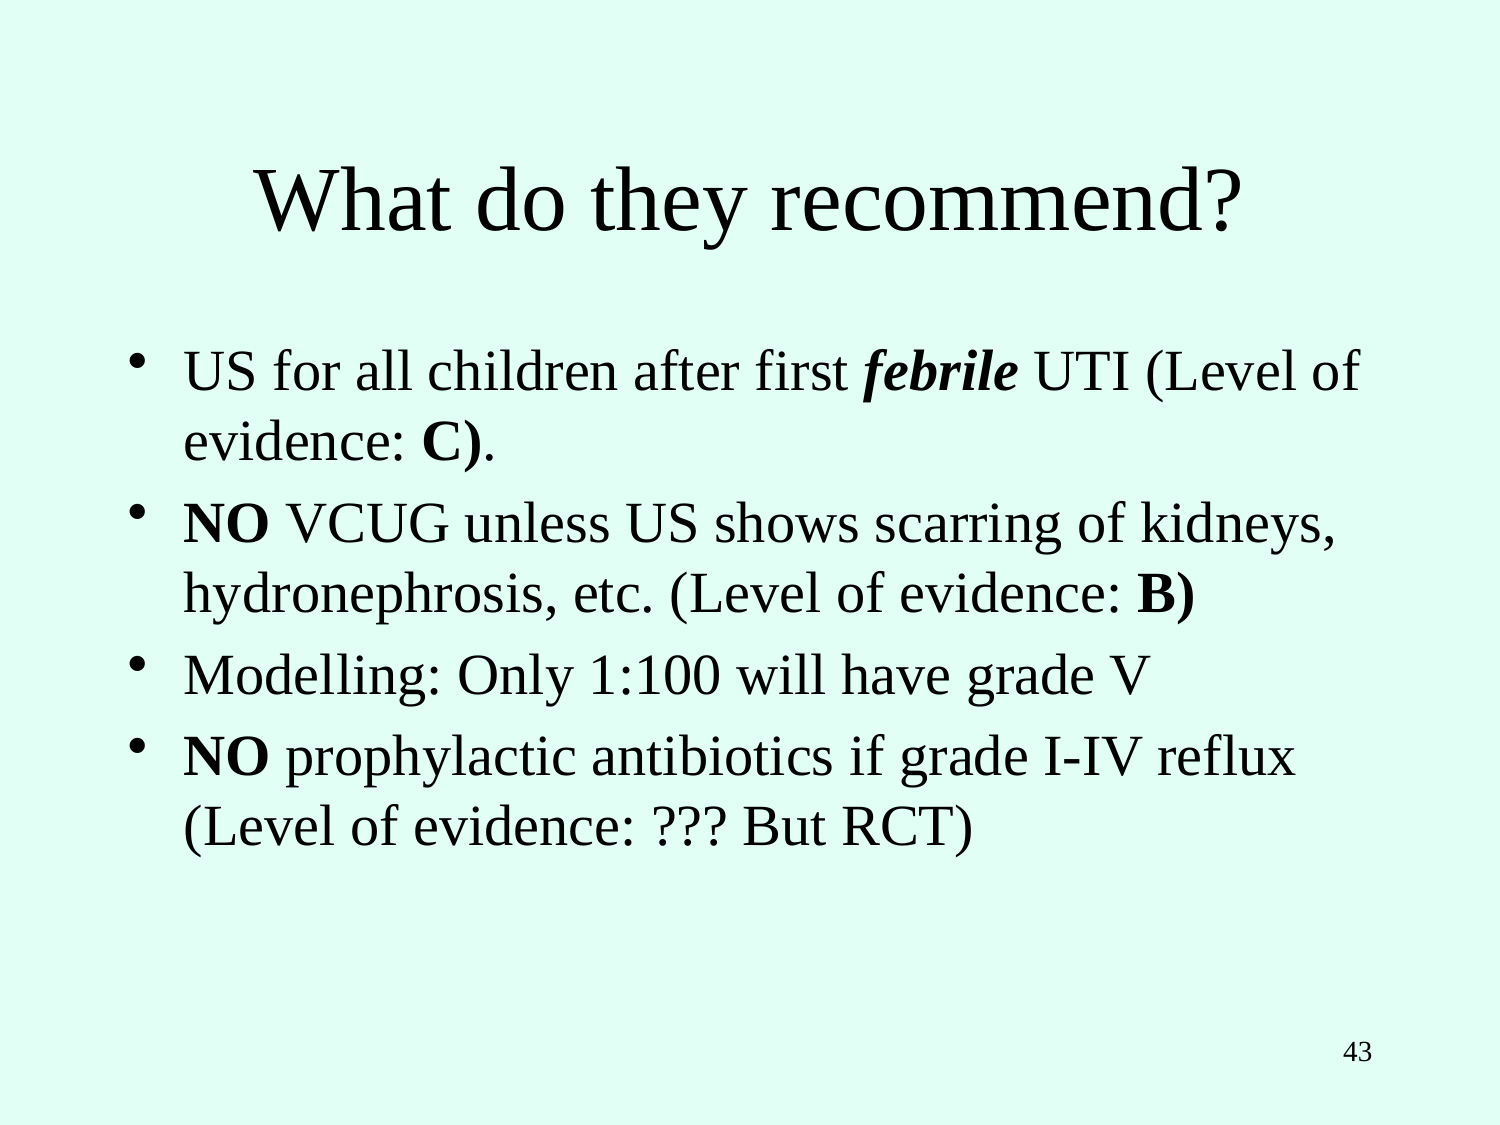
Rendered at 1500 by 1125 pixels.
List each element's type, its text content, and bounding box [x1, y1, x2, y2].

list US for all children after first febrile UTI (Level of evidence: C). NO VCUG unless US shows scarring of kidneys, hydronephrosis, etc. (Level of evidence: B) Modelling: Only 1:100 will have grade V NO prophylactic antibiotics if grade I-IV reflux (Level of evidence: ??? But RCT) [112, 324, 1388, 1000]
title What do they recommend? [112, 99, 1388, 288]
text_box 43 [1074, 1024, 1388, 1100]
